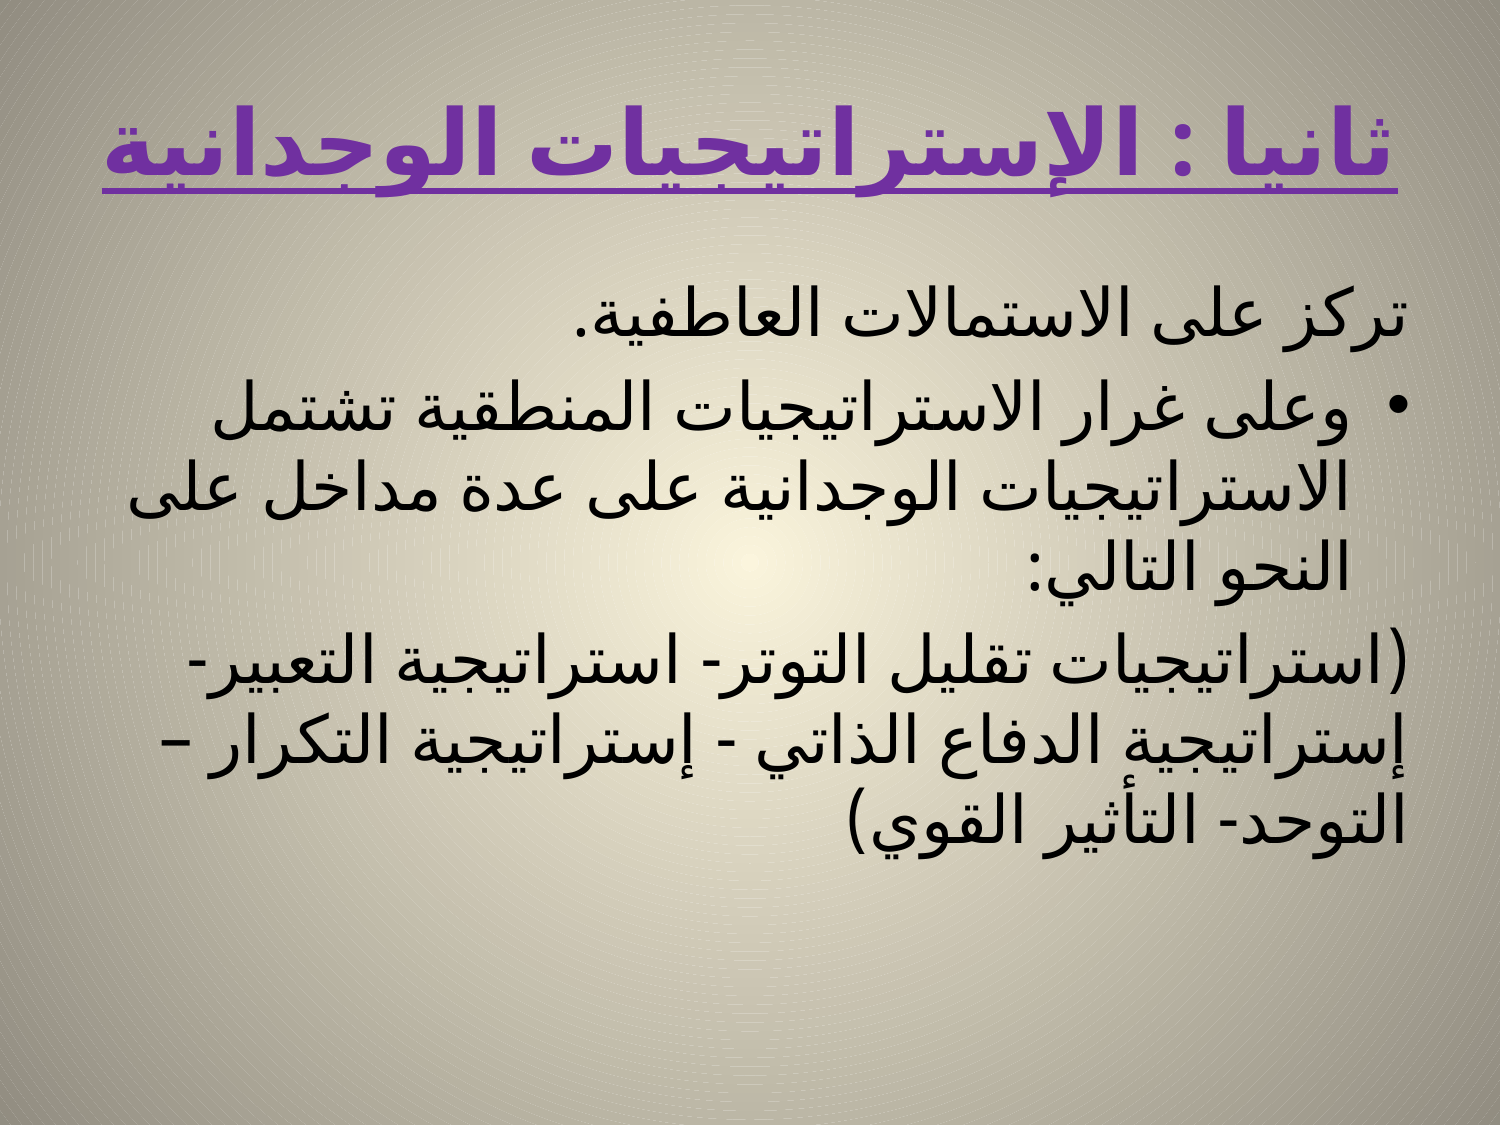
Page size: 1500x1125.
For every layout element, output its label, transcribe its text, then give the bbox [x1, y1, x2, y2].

list تركز على الاستمالات العاطفية. وعلى غرار الاستراتيجيات المنطقية تشتمل الاستراتيجيات الوجدانية على عدة مداخل على النحو التالي: (استراتيجيات تقليل التوتر- استراتيجية التعبير- إستراتيجية الدفاع الذاتي - إستراتيجية التكرار – التوحد- التأثير القوي) [75, 262, 1425, 1005]
title ثانيا : الإستراتيجيات الوجدانية [75, 45, 1425, 233]
